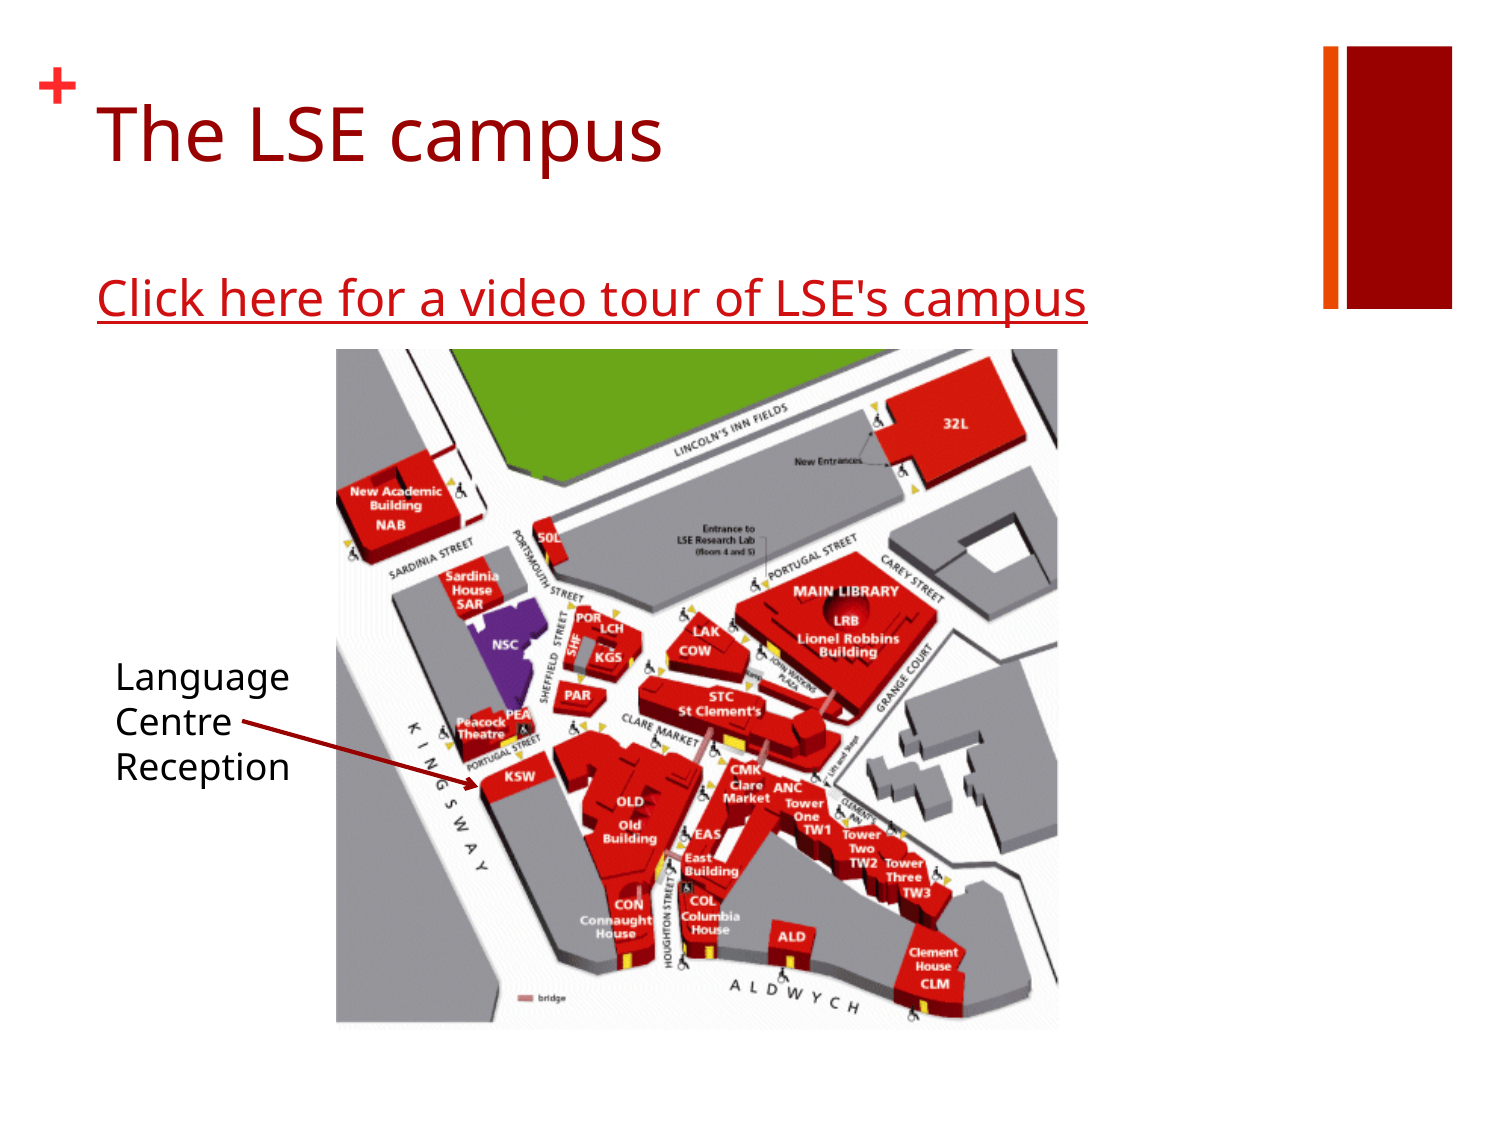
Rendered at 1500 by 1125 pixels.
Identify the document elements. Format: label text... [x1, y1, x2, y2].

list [335, 349, 1060, 1031]
title The LSE campus Click here for a video tour of LSE's campus [81, 79, 1322, 263]
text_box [241, 720, 479, 788]
text_box Language Centre Reception [100, 645, 325, 795]
